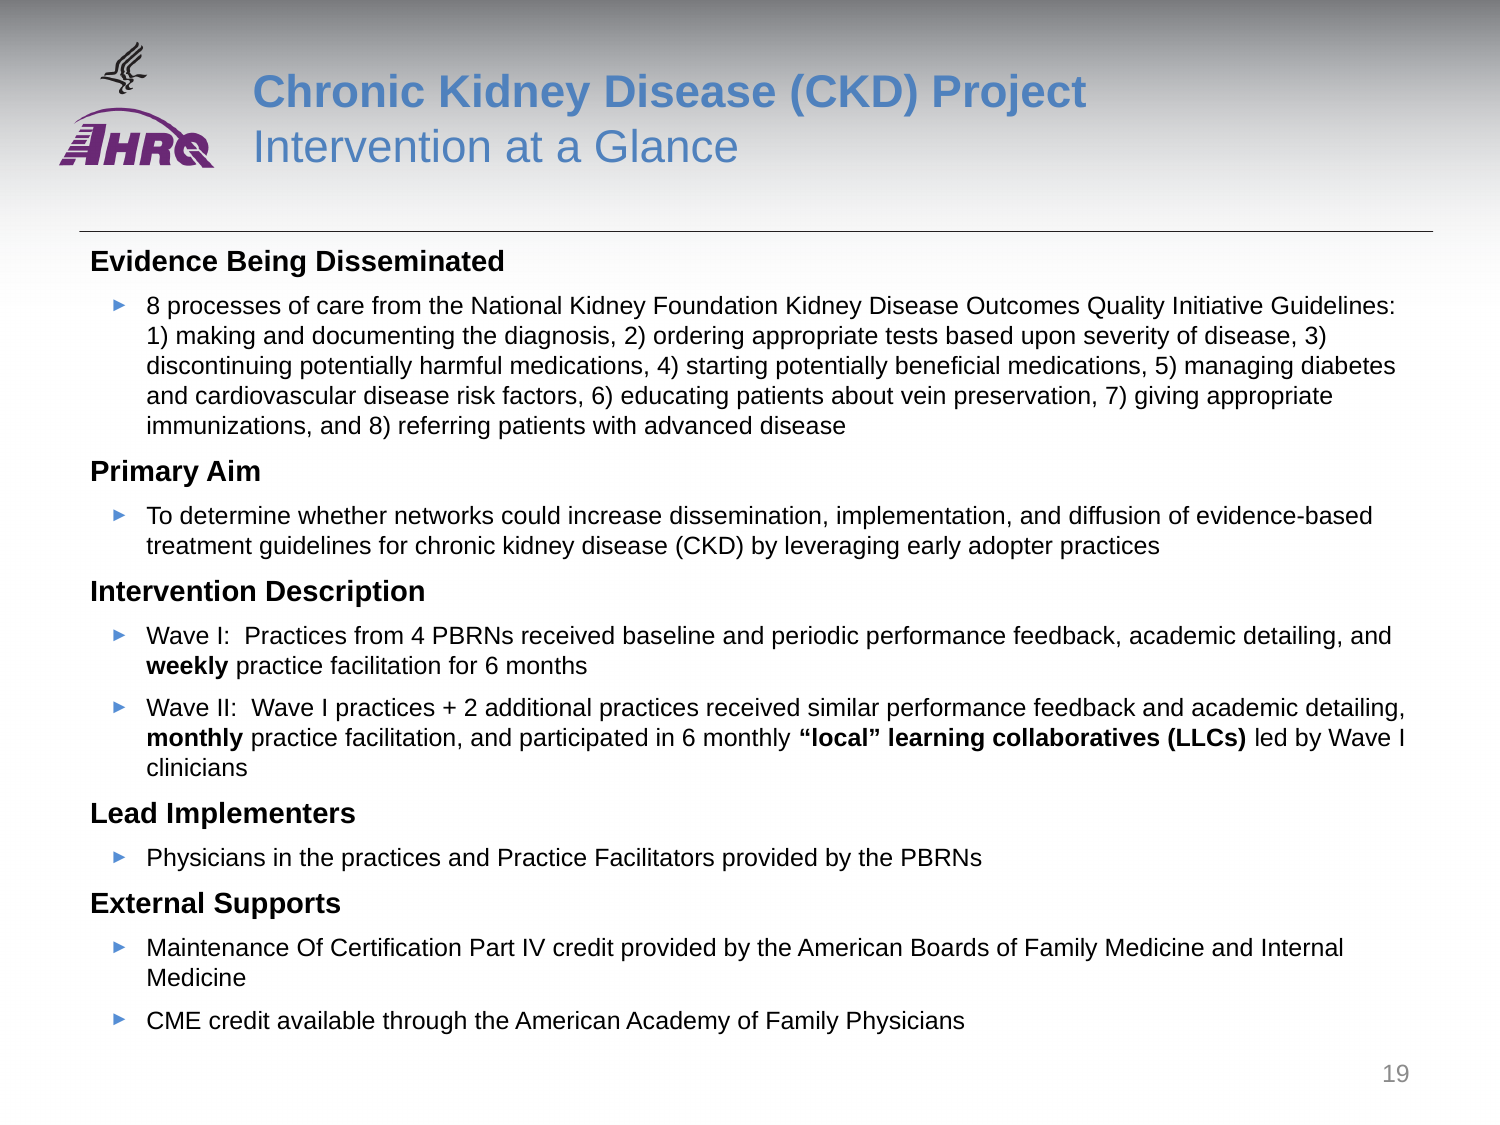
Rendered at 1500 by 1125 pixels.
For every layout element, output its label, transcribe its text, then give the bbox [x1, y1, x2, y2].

slide_number 19 [1074, 1042, 1425, 1103]
picture [0, 0, 1500, 1125]
list Evidence Being Disseminated 8 processes of care from the National Kidney Foundation Kidney Disease Outcomes Quality Initiative Guidelines: 1) making and documenting the diagnosis, 2) ordering appropriate tests based upon severity of disease, 3) discontinuing potentially harmful medications, 4) starting potentially beneficial medications, 5) managing diabetes and cardiovascular disease risk factors, 6) educating patients about vein preservation, 7) giving appropriate immunizations, and 8) referring patients with advanced disease Primary Aim To determine whether networks could increase dissemination, implementation, and diffusion of evidence-based treatment guidelines for chronic kidney disease (CKD) by leveraging early adopter practices Intervention Description Wave I: Practices from 4 PBRNs received baseline and periodic performance feedback, academic detailing, and weekly practice facilitation for 6 months Wave II: Wave I practices + 2 additional practices received similar performance feedback and academic detailing, monthly practice facilitation, and participated in 6 monthly “local” learning collaboratives (LLCs) led by Wave I clinicians Lead Implementers Physicians in the practices and Practice Facilitators provided by the PBRNs External Supports Maintenance Of Certification Part IV credit provided by the American Boards of Family Medicine and Internal Medicine CME credit available through the American Academy of Family Physicians [75, 234, 1425, 1076]
title Chronic Kidney Disease (CKD) Project Intervention at a Glance [237, 45, 1425, 188]
